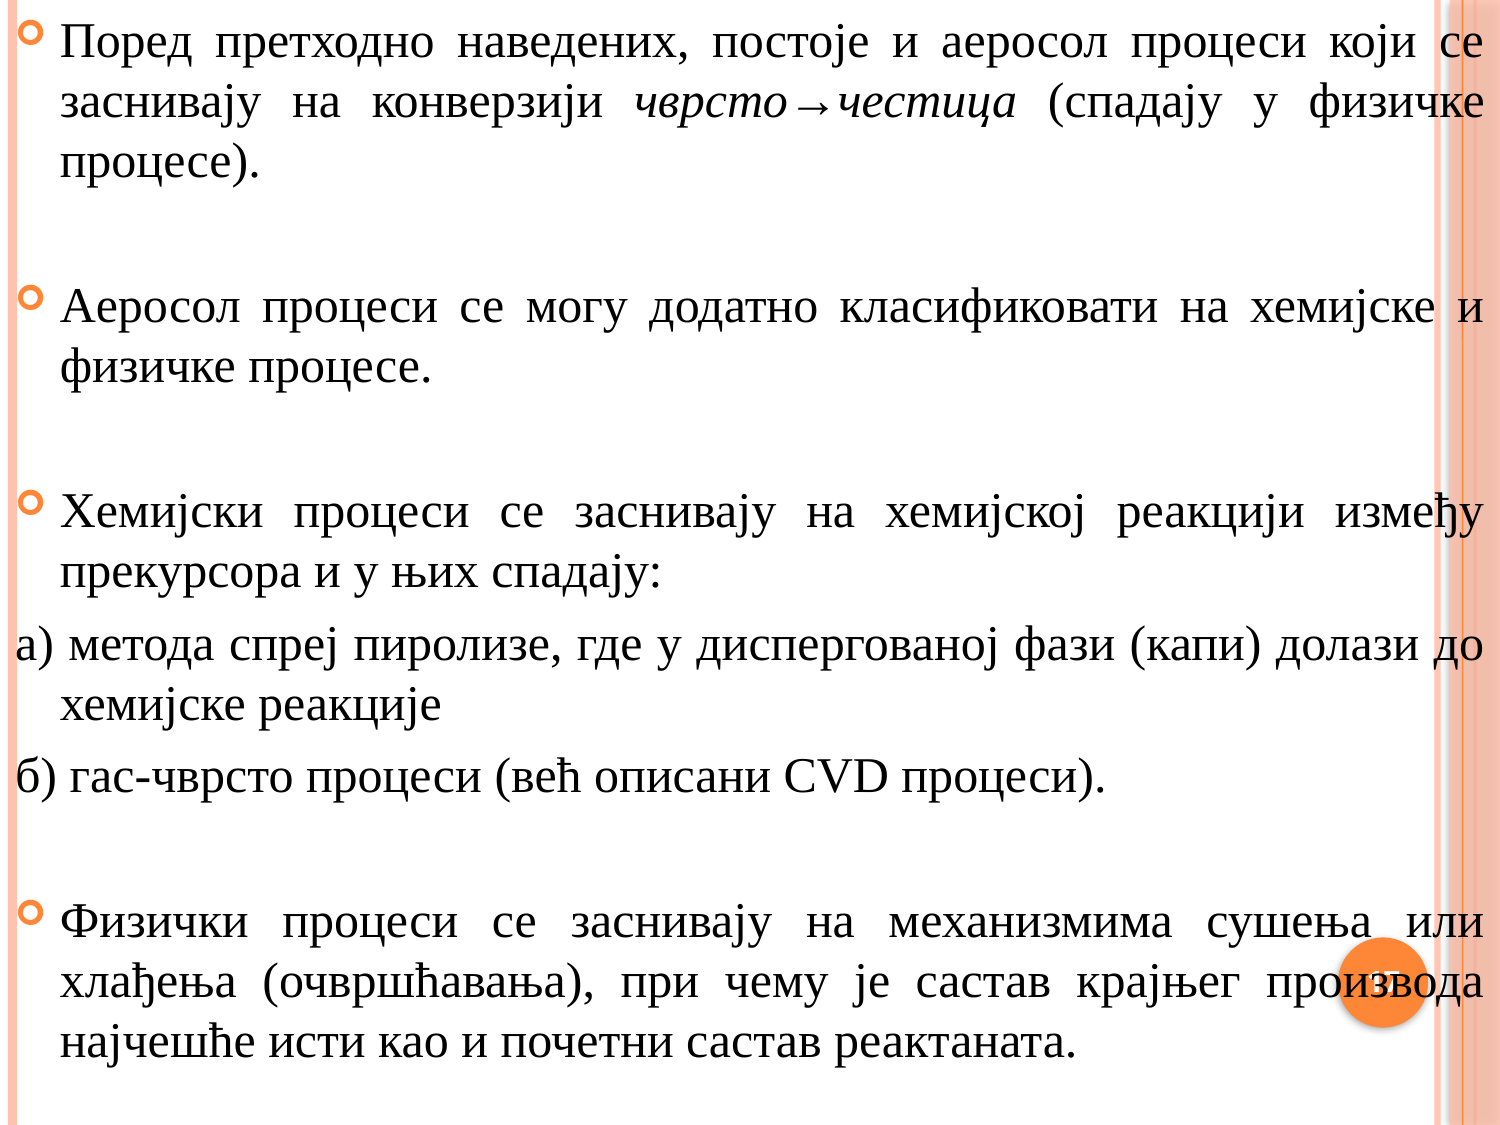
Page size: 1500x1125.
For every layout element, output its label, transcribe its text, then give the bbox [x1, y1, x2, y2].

list Поред претходно наведених, постоје и аеросол процеси који се заснивају на конверзији чврсто→честица (спадају у физичке процесе). Аеросол процеси се могу додатно класификовати на хемијске и физичке процесе. Хемијски процеси се заснивају на хемијској реакцији између прекурсора и у њих спадају: а) метода спреј пиролизе, где у диспергованој фази (капи) долази до хемијске реакције б) гас-чврсто процеси (већ описани CVD процеси). Физички процеси се заснивају на механизмима сушења или хлађења (очвршћавања), при чему је састав крајњег производа најчешће исти као и почетни састав реактаната. [0, 0, 1500, 1125]
